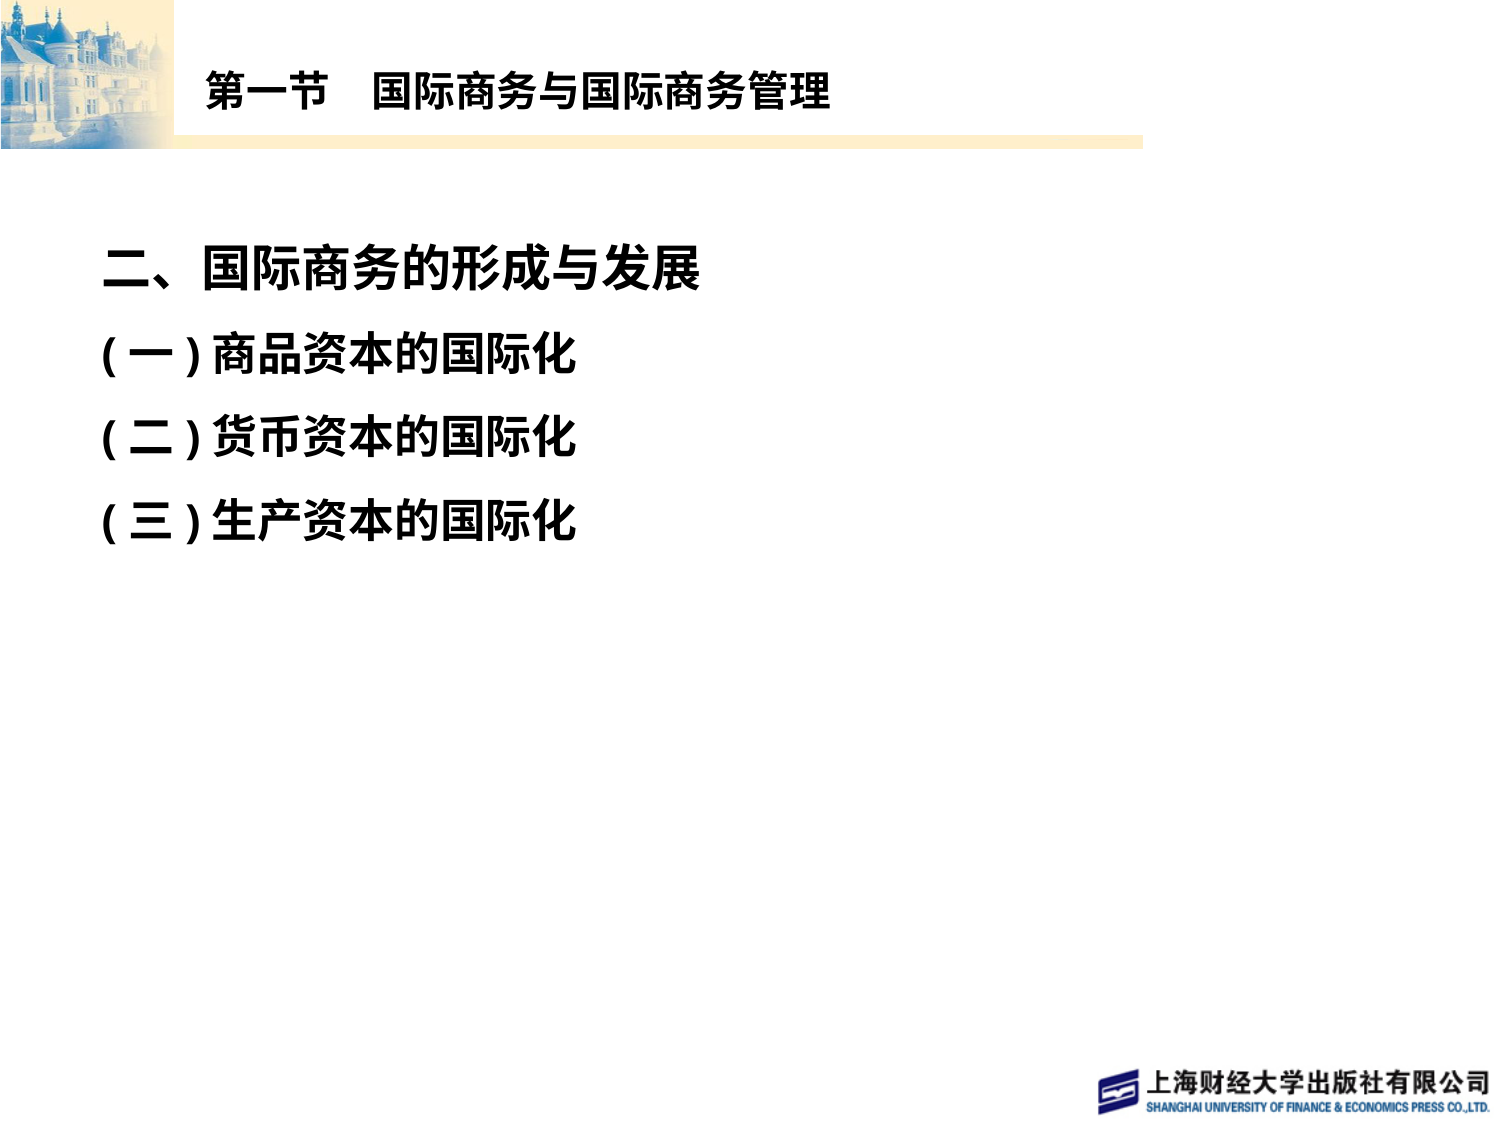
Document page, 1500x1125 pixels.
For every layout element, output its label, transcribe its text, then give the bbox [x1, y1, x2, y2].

picture [0, 0, 1143, 149]
list 二、国际商务的形成与发展 (一)商品资本的国际化 (二)货币资本的国际化 (三)生产资本的国际化 [86, 207, 1425, 1071]
title 第一节 国际商务与国际商务管理 [189, 36, 1262, 143]
picture [1097, 1065, 1494, 1120]
